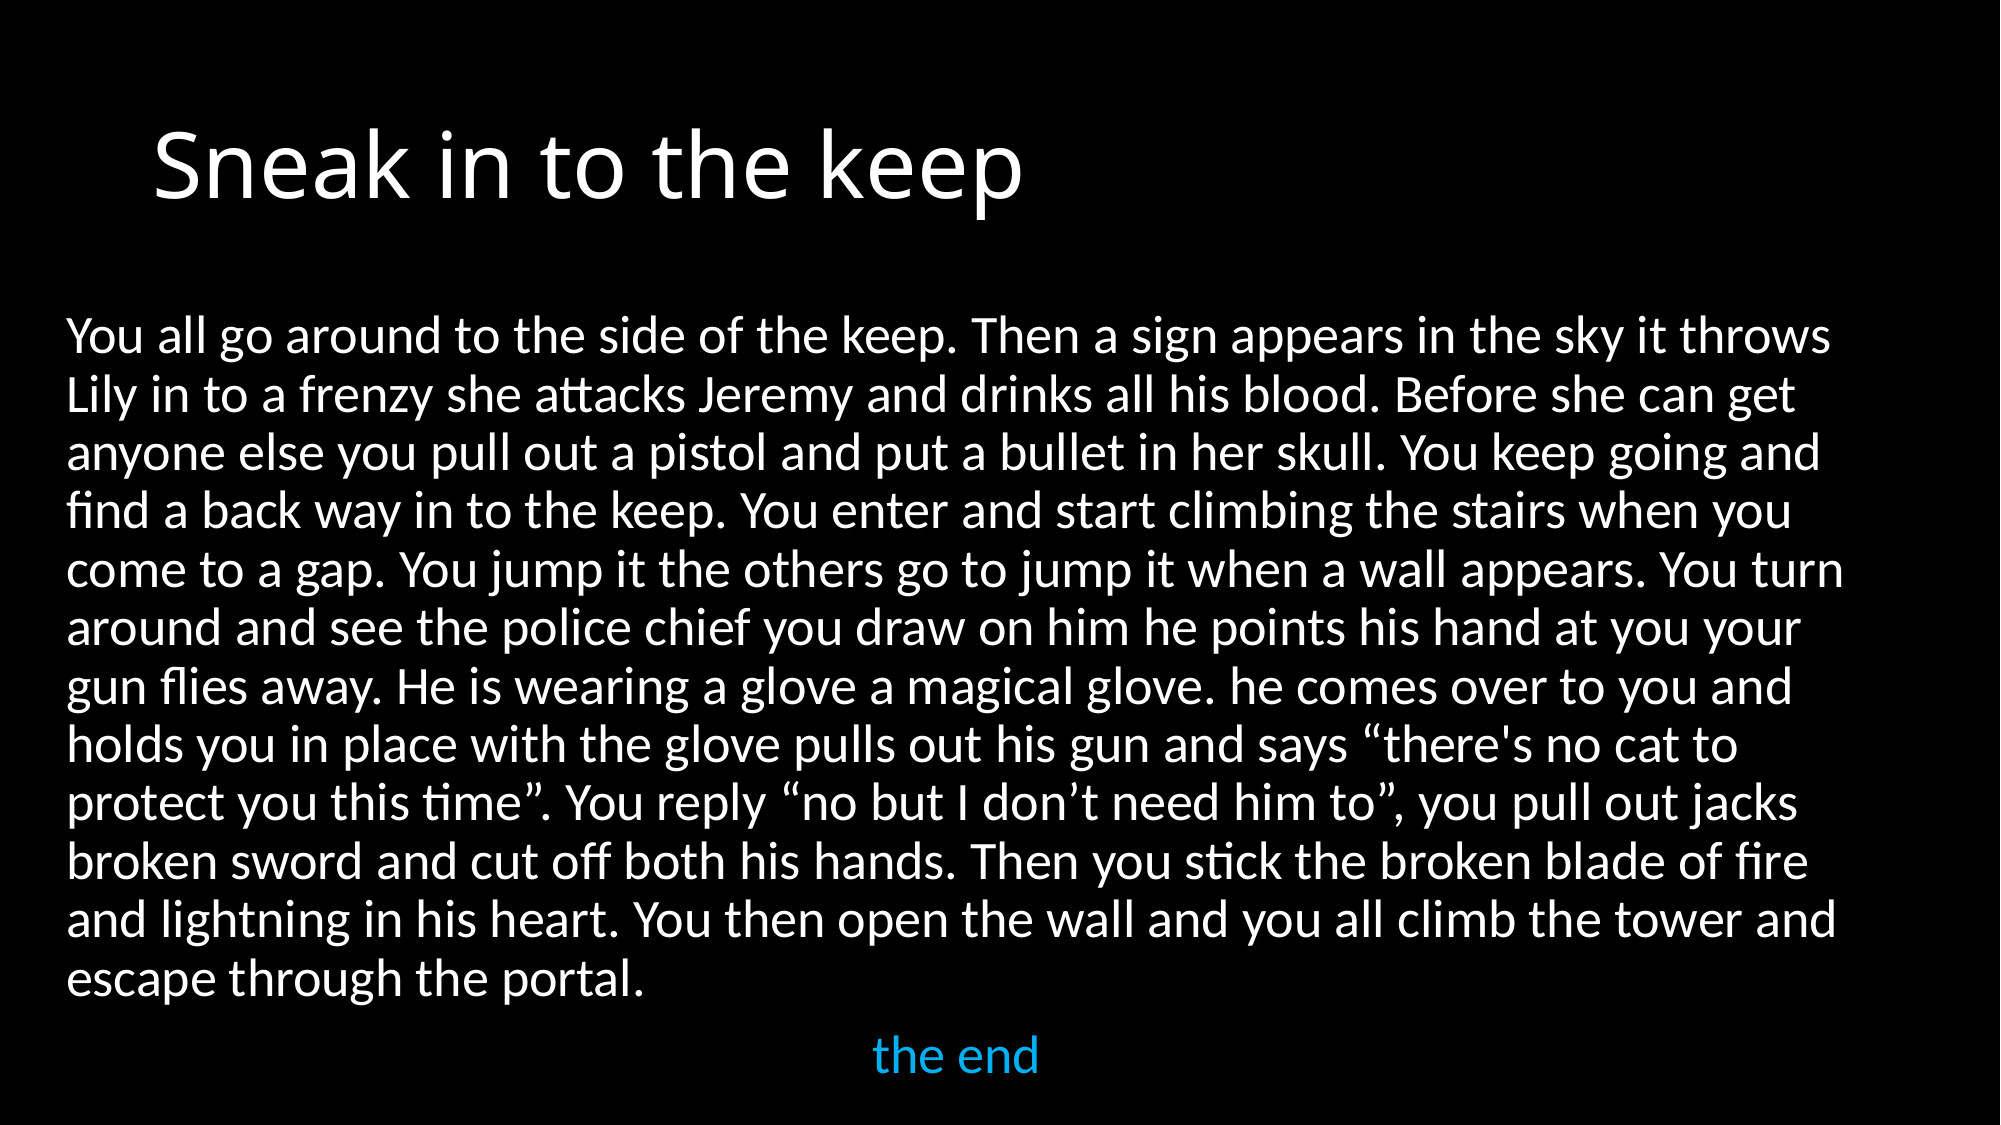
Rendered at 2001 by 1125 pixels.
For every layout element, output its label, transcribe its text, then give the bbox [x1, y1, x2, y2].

title Sneak in to the keep [137, 59, 1863, 278]
list You all go around to the side of the keep. Then a sign appears in the sky it throws Lily in to a frenzy she attacks Jeremy and drinks all his blood. Before she can get anyone else you pull out a pistol and put a bullet in her skull. You keep going and find a back way in to the keep. You enter and start climbing the stairs when you come to a gap. You jump it the others go to jump it when a wall appears. You turn around and see the police chief you draw on him he points his hand at you your gun flies away. He is wearing a glove a magical glove. he comes over to you and holds you in place with the glove pulls out his gun and says “there's no cat to protect you this time”. You reply “no but I don’t need him to”, you pull out jacks broken sword and cut off both his hands. Then you stick the broken blade of fire and lightning in his heart. You then open the wall and you all climb the tower and escape through the portal. the end [51, 299, 1863, 1105]
